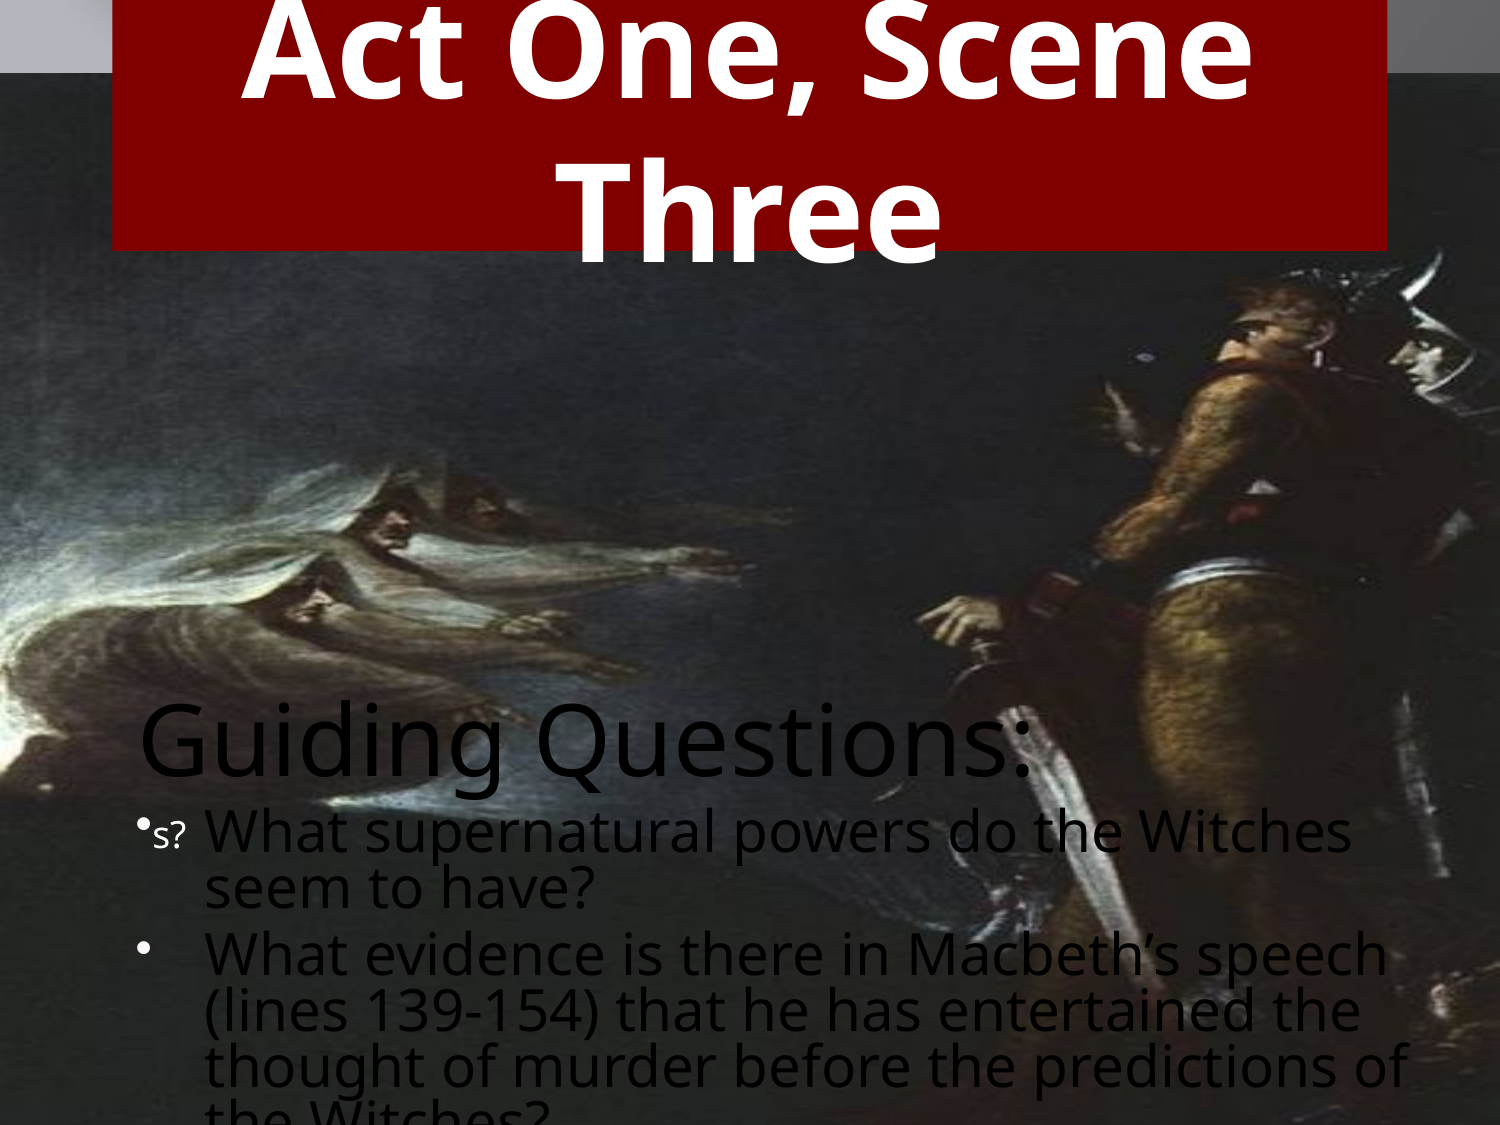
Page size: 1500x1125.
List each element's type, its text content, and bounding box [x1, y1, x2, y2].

title Act One, Scene Three [112, 0, 1388, 73]
picture [0, 73, 1500, 1125]
